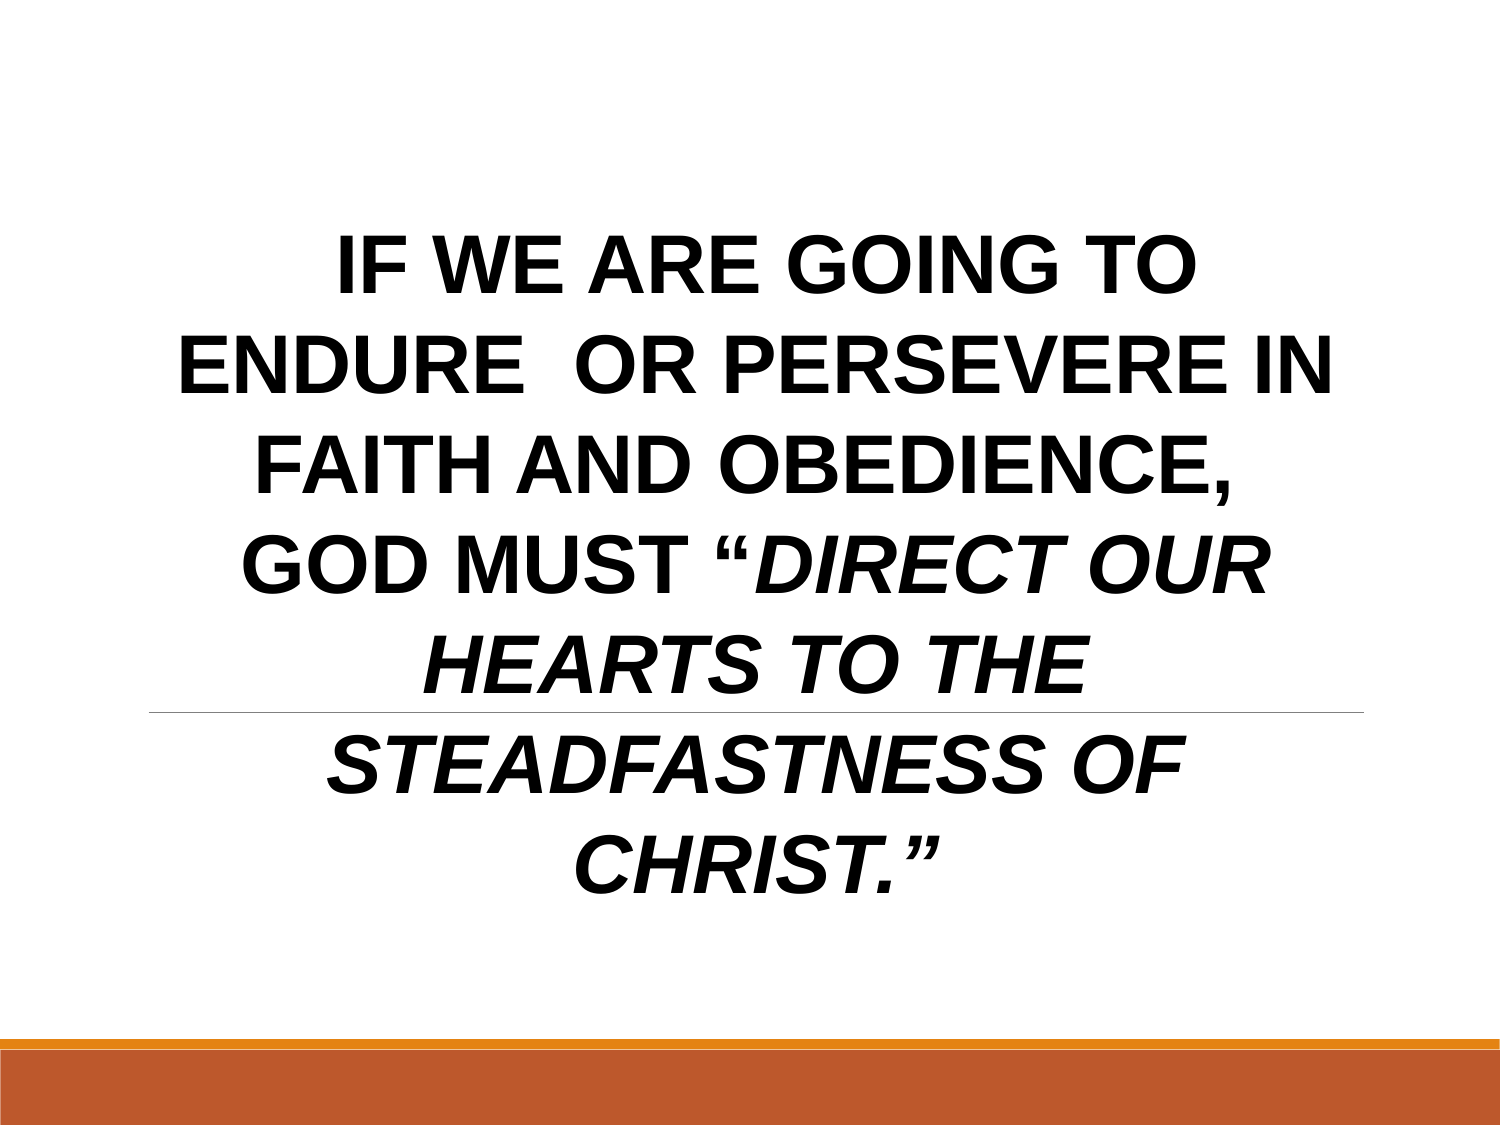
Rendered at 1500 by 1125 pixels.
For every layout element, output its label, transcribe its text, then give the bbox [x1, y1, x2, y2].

text_box IF WE ARE GOING TO ENDURE OR PERSEVERE IN FAITH AND OBEDIENCE, GOD MUST “DIRECT OUR HEARTS TO THE STEADFASTNESS OF CHRIST.” [137, 203, 1375, 918]
